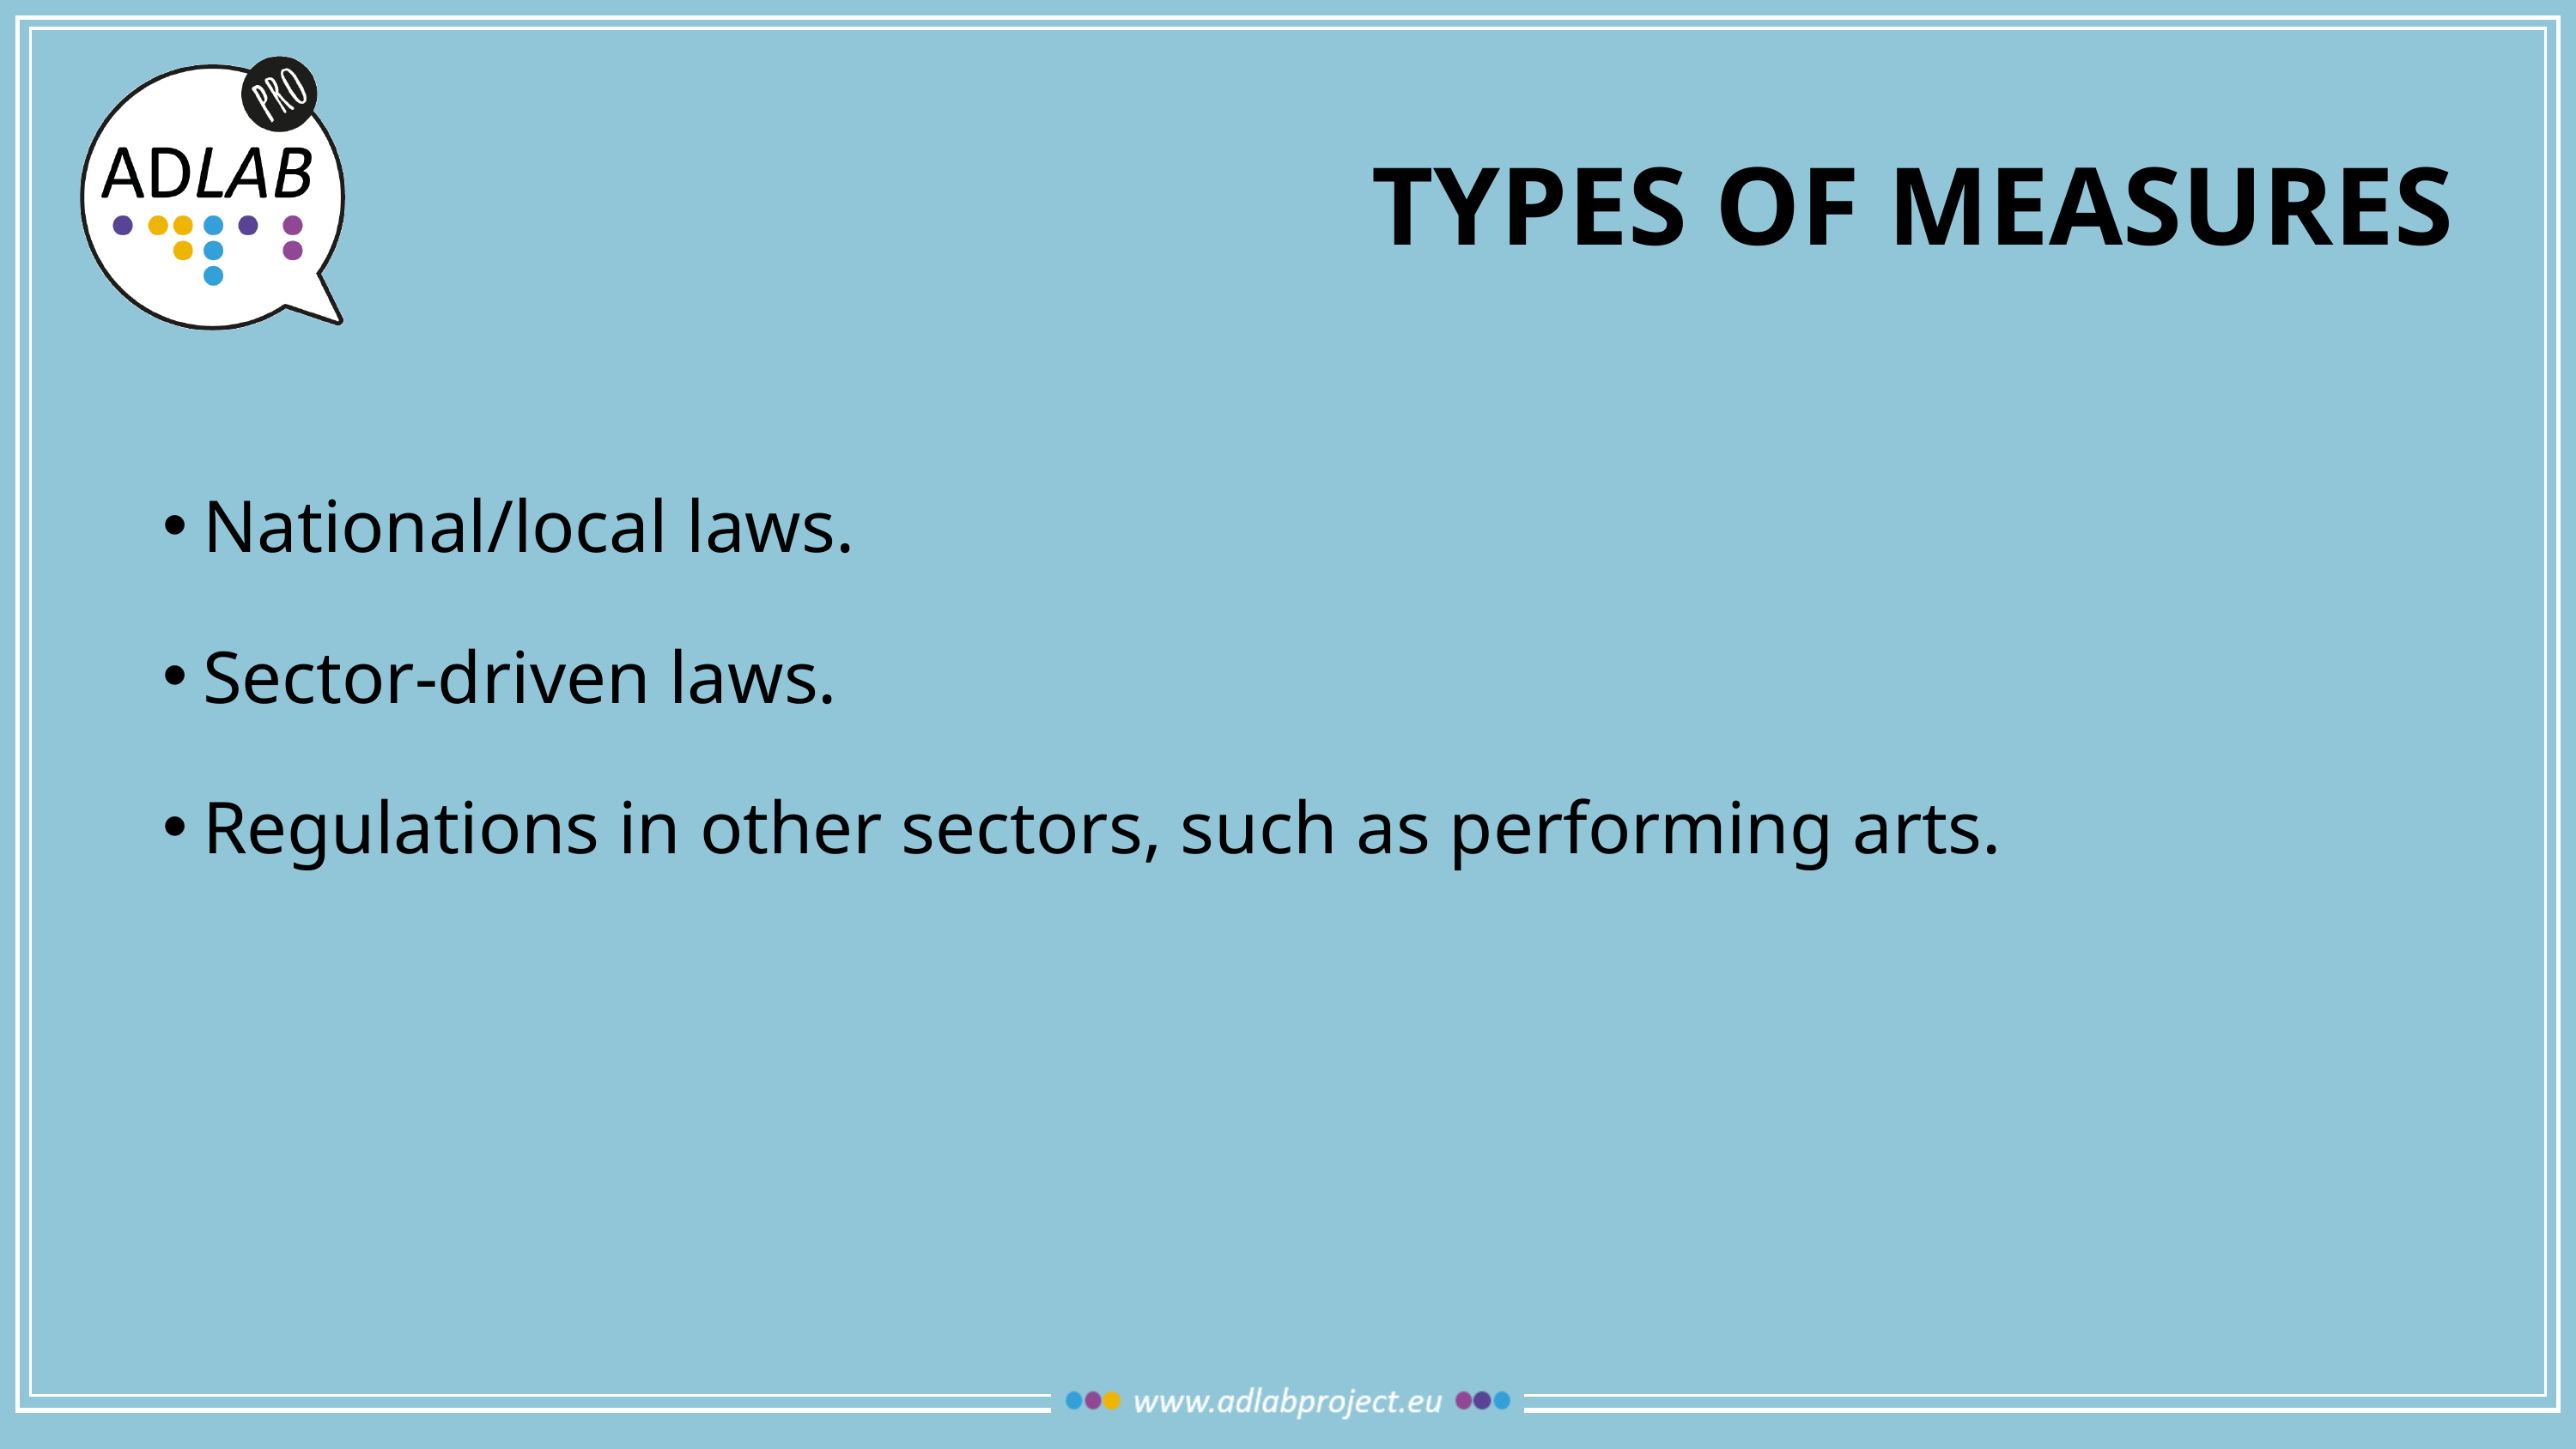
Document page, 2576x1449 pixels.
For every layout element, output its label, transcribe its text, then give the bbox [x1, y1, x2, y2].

picture [72, 49, 353, 330]
list National/local laws. Sector-driven laws. Regulations in other sectors, such as performing arts. [150, 431, 2467, 1181]
picture [1051, 1378, 1524, 1429]
title TYPES OF MEASURES [384, 70, 2467, 351]
